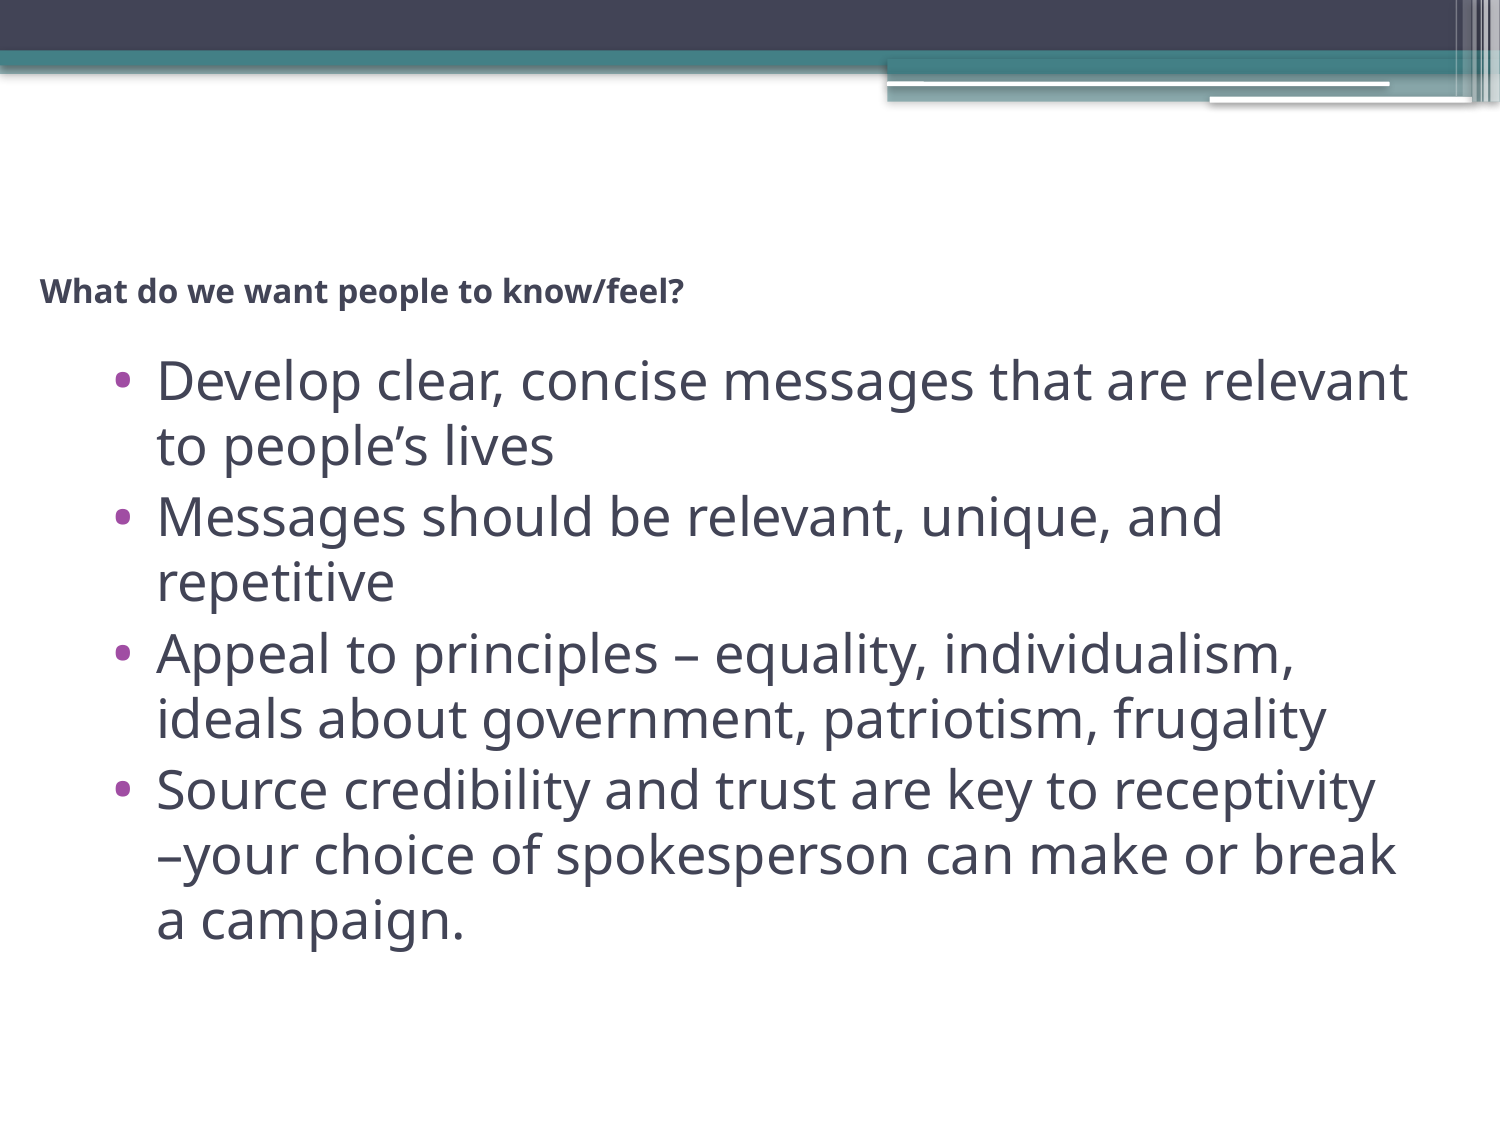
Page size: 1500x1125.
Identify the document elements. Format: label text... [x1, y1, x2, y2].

list Develop clear, concise messages that are relevant to people’s lives Messages should be relevant, unique, and repetitive Appeal to principles – equality, individualism, ideals about government, patriotism, frugality Source credibility and trust are key to receptivity –your choice of spokesperson can make or break a campaign. [81, 338, 1432, 1049]
title What do we want people to know/feel? [24, 262, 1488, 438]
